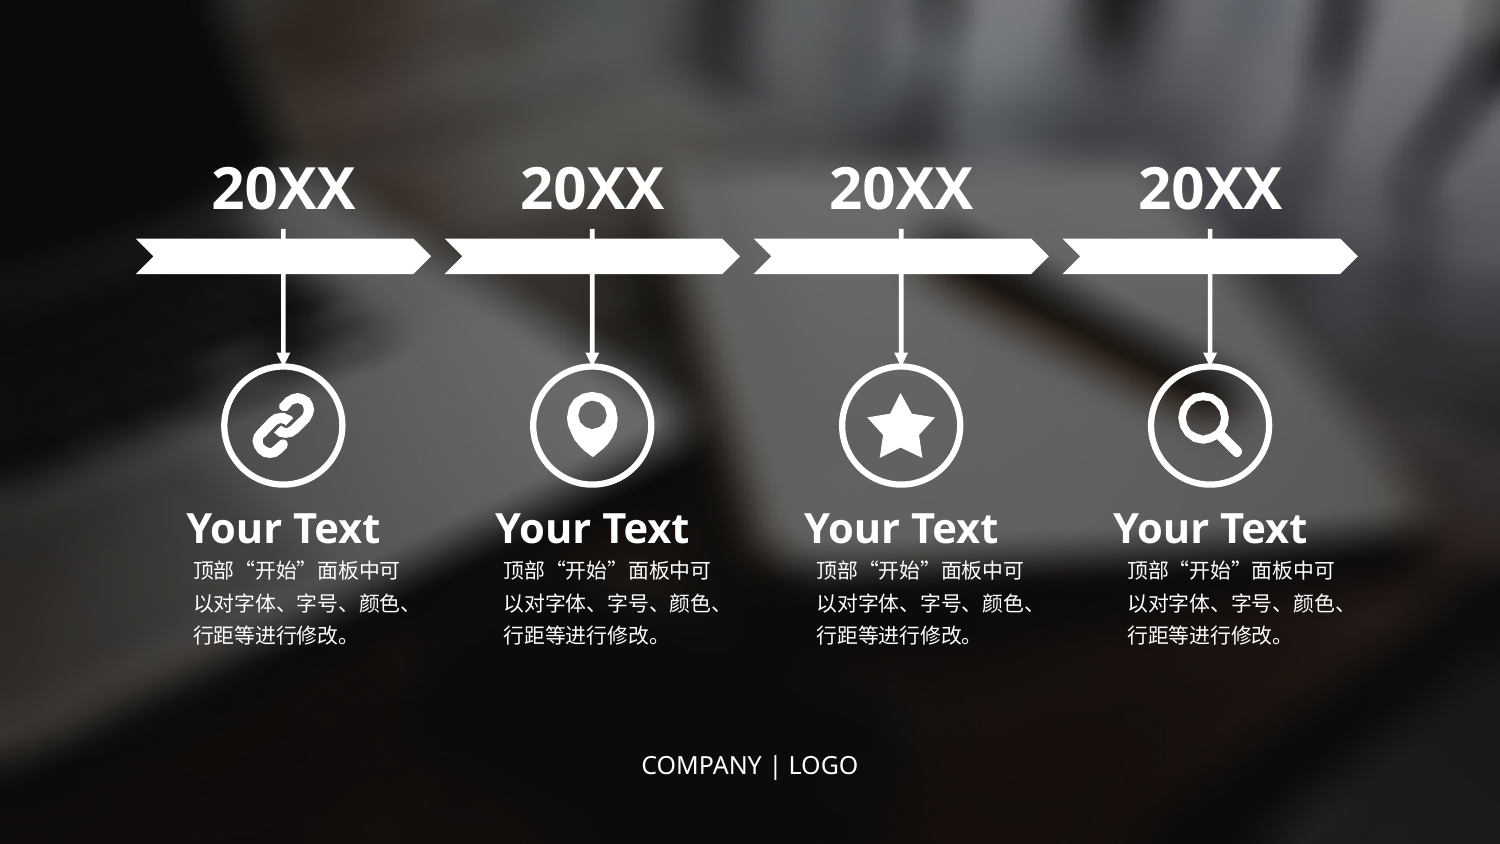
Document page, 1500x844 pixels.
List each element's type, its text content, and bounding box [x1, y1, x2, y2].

picture [0, 0, 1500, 844]
text_box [133, 236, 279, 277]
text_box [751, 236, 897, 277]
text_box [595, 236, 743, 277]
text_box Your Text [455, 494, 730, 559]
text_box [867, 392, 935, 458]
text_box 顶部“开始”面板中可以对字体、字号、颜色、行距等进行修改。 [1112, 543, 1355, 656]
text_box [274, 392, 315, 438]
text_box COMPANY | LOGO [626, 742, 874, 788]
text_box [252, 412, 294, 458]
text_box Your Text [146, 494, 421, 559]
text_box [840, 364, 963, 487]
text_box 20XX [814, 144, 988, 229]
text_box 20XX [196, 144, 371, 229]
text_box [442, 236, 587, 277]
text_box [1214, 236, 1360, 277]
text_box [1060, 236, 1206, 277]
text_box 20XX [505, 144, 680, 229]
text_box [905, 236, 1052, 277]
text_box 顶部“开始”面板中可以对字体、字号、颜色、行距等进行修改。 [801, 543, 1045, 656]
text_box Your Text [764, 494, 1039, 559]
text_box [566, 391, 618, 457]
text_box 顶部“开始”面板中可以对字体、字号、颜色、行距等进行修改。 [488, 543, 732, 656]
text_box [1148, 364, 1272, 487]
text_box [288, 236, 434, 277]
text_box 顶部“开始”面板中可以对字体、字号、颜色、行距等进行修改。 [178, 543, 421, 656]
text_box Your Text [1073, 494, 1348, 559]
text_box 20XX [1123, 144, 1297, 229]
text_box [222, 364, 345, 487]
text_box [531, 364, 654, 487]
text_box [1178, 392, 1243, 458]
